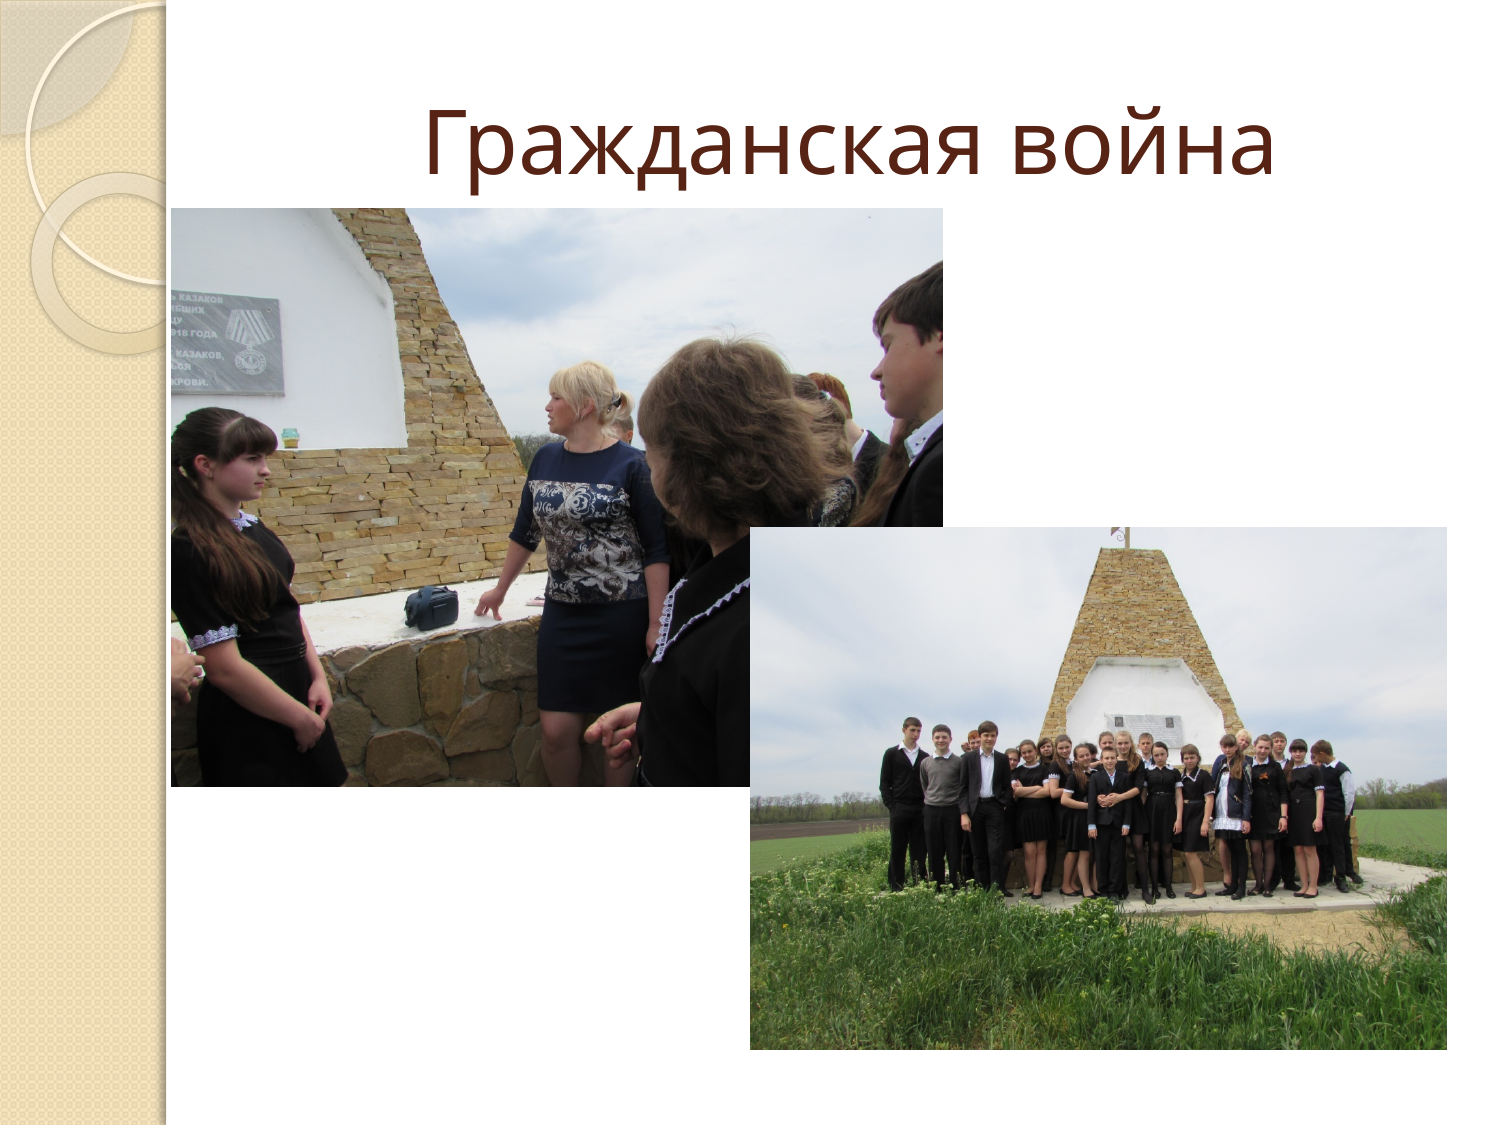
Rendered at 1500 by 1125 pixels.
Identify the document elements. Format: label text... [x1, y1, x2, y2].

title Гражданская война [235, 45, 1466, 233]
picture [170, 207, 943, 787]
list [749, 526, 1448, 1050]
